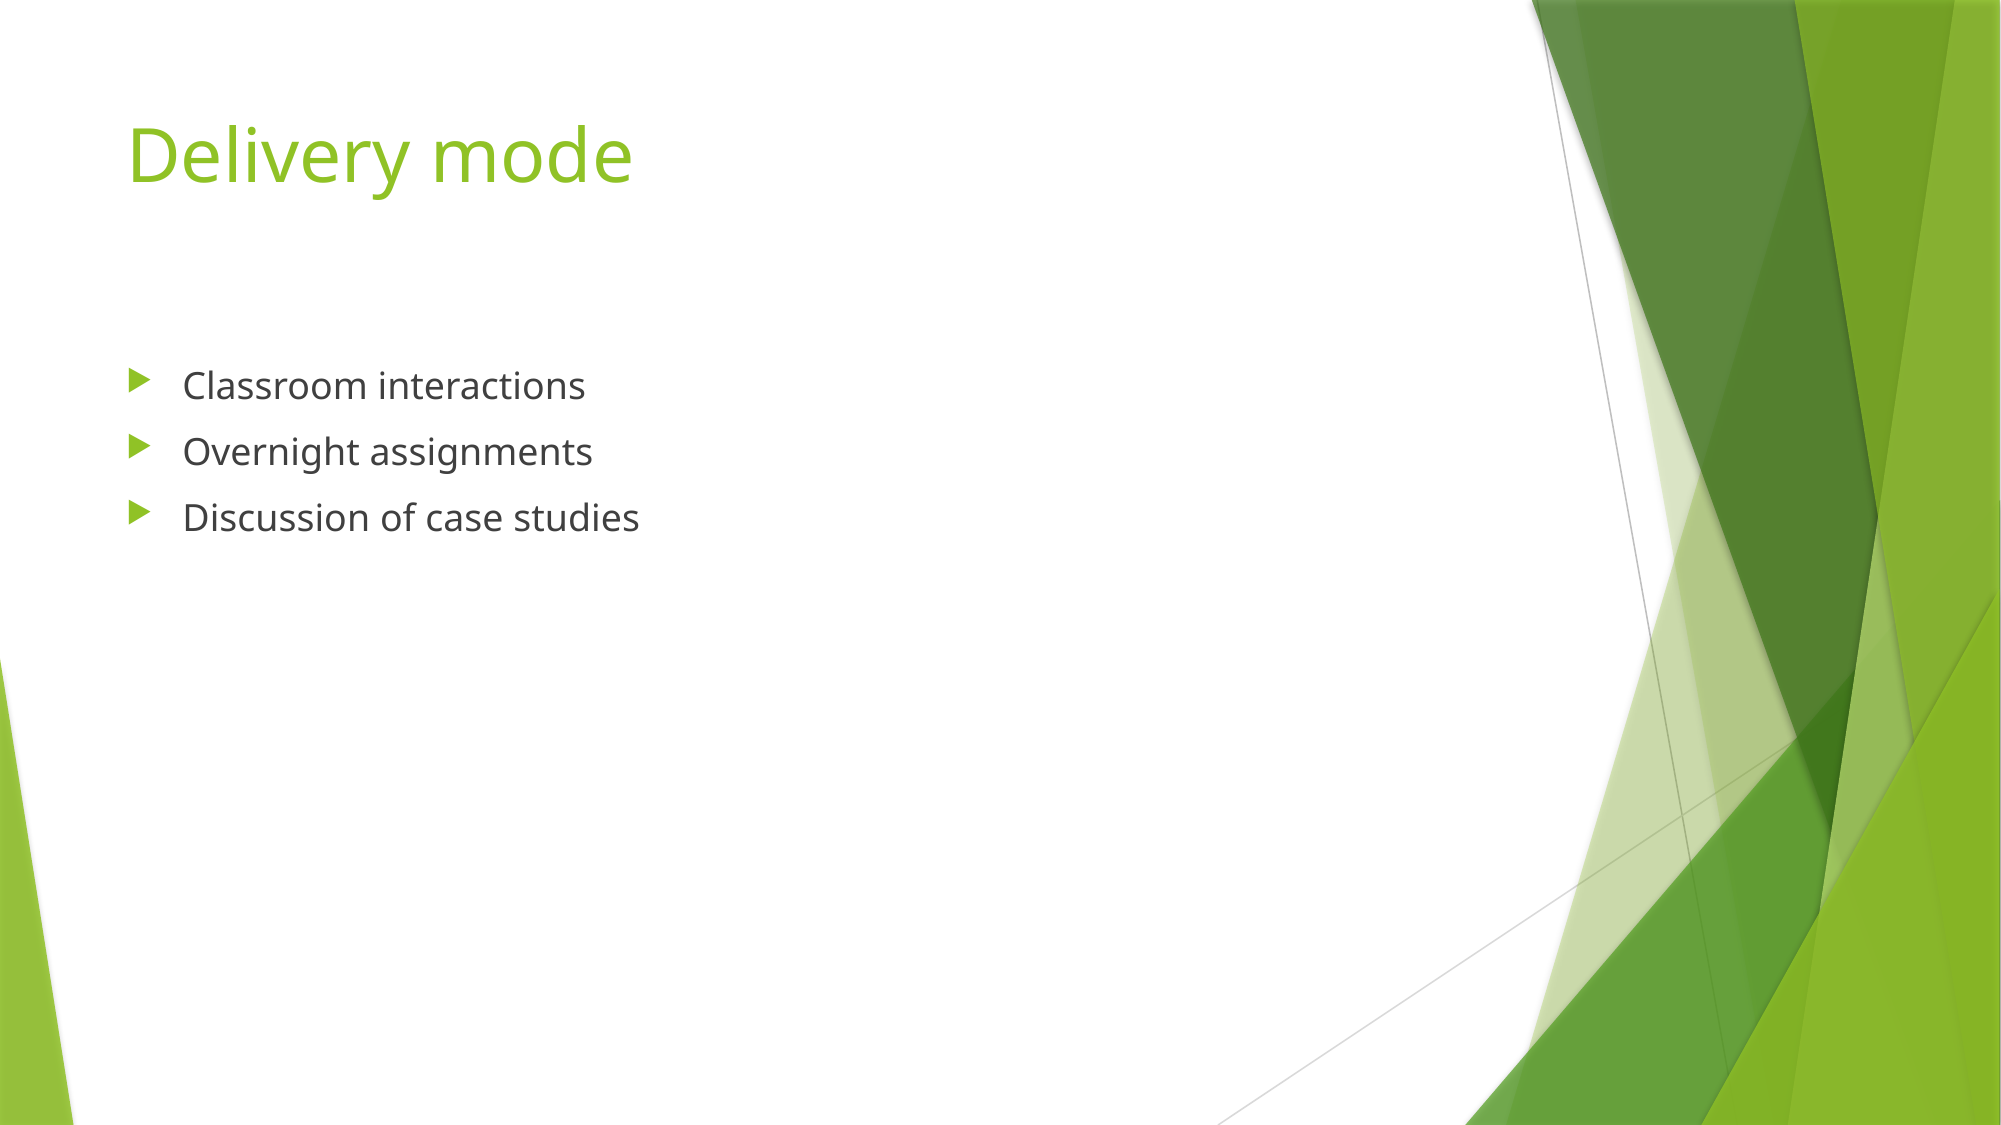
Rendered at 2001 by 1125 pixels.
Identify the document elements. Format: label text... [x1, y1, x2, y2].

list Classroom interactions Overnight assignments Discussion of case studies [111, 354, 1522, 992]
title Delivery mode [111, 99, 1522, 317]
